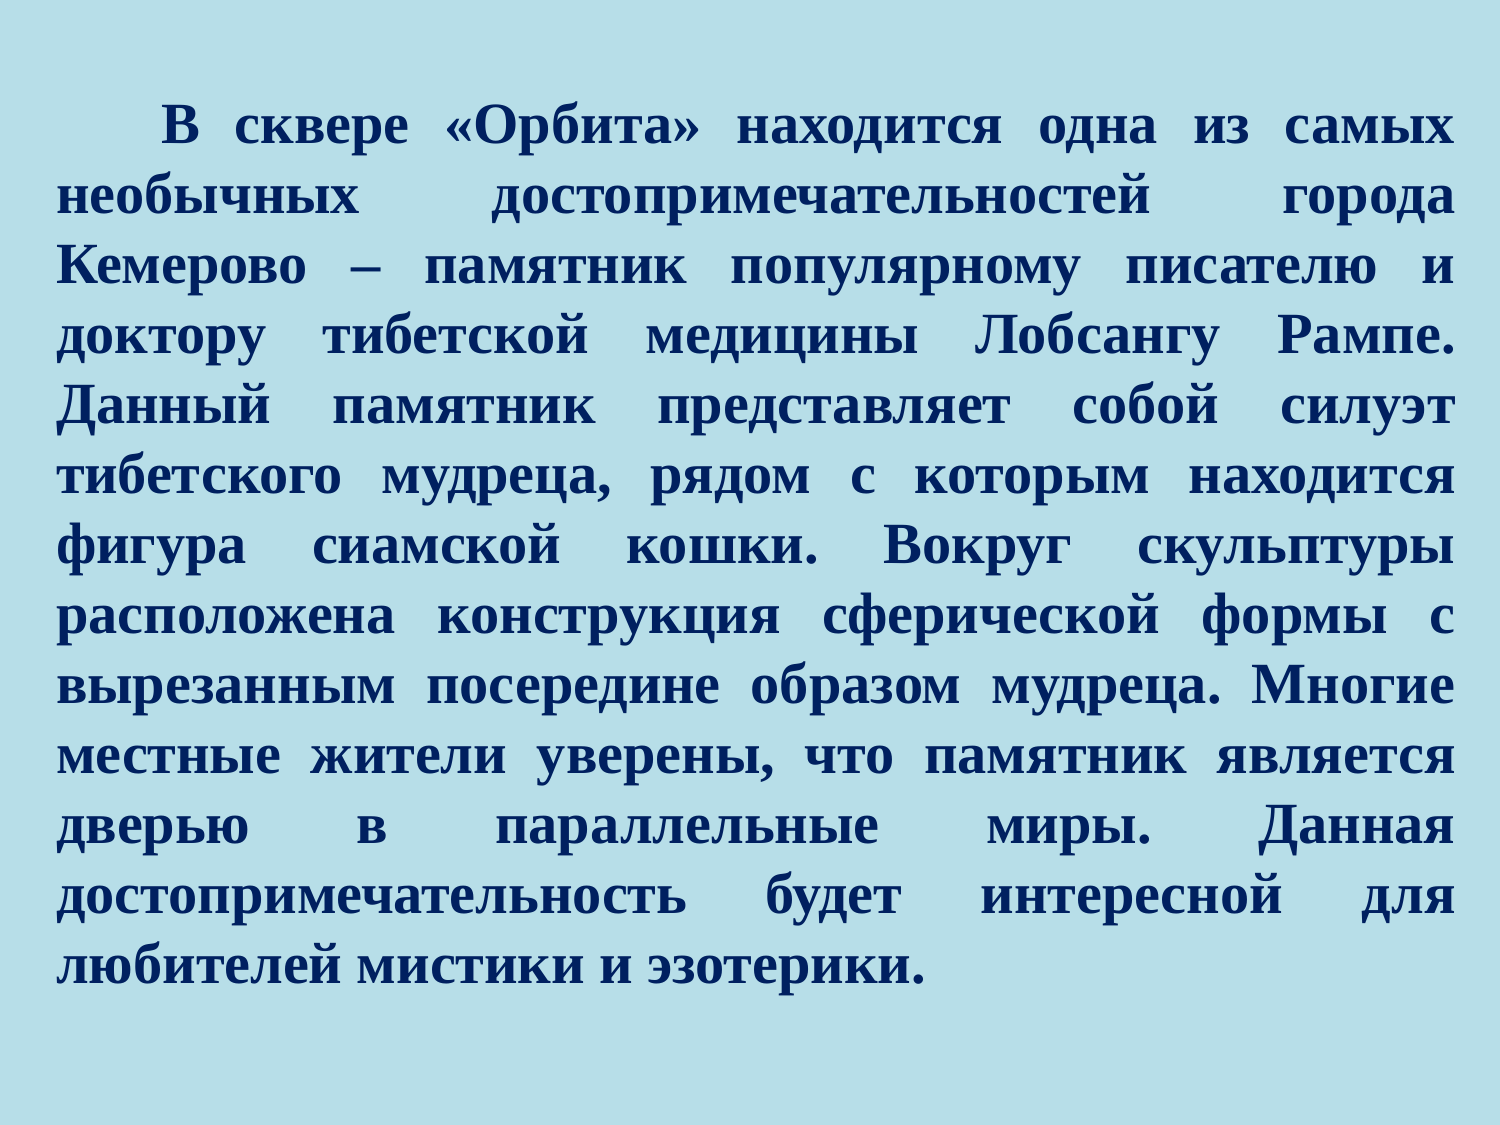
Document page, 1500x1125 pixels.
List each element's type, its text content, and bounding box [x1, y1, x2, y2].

text_box В сквере «Орбита» находится одна из самых необычных достопримечательностей города Кемерово – памятник популярному писателю и доктору тибетской медицины Лобсангу Рампе. Данный памятник представляет собой силуэт тибетского мудреца, рядом с которым находится фигура сиамской кошки. Вокруг скульптуры расположена конструкция сферической формы с вырезанным посередине образом мудреца. Многие местные жители уверены, что памятник является дверью в параллельные миры. Данная достопримечательность будет интересной для любителей мистики и эзотерики. [41, 78, 1471, 1003]
